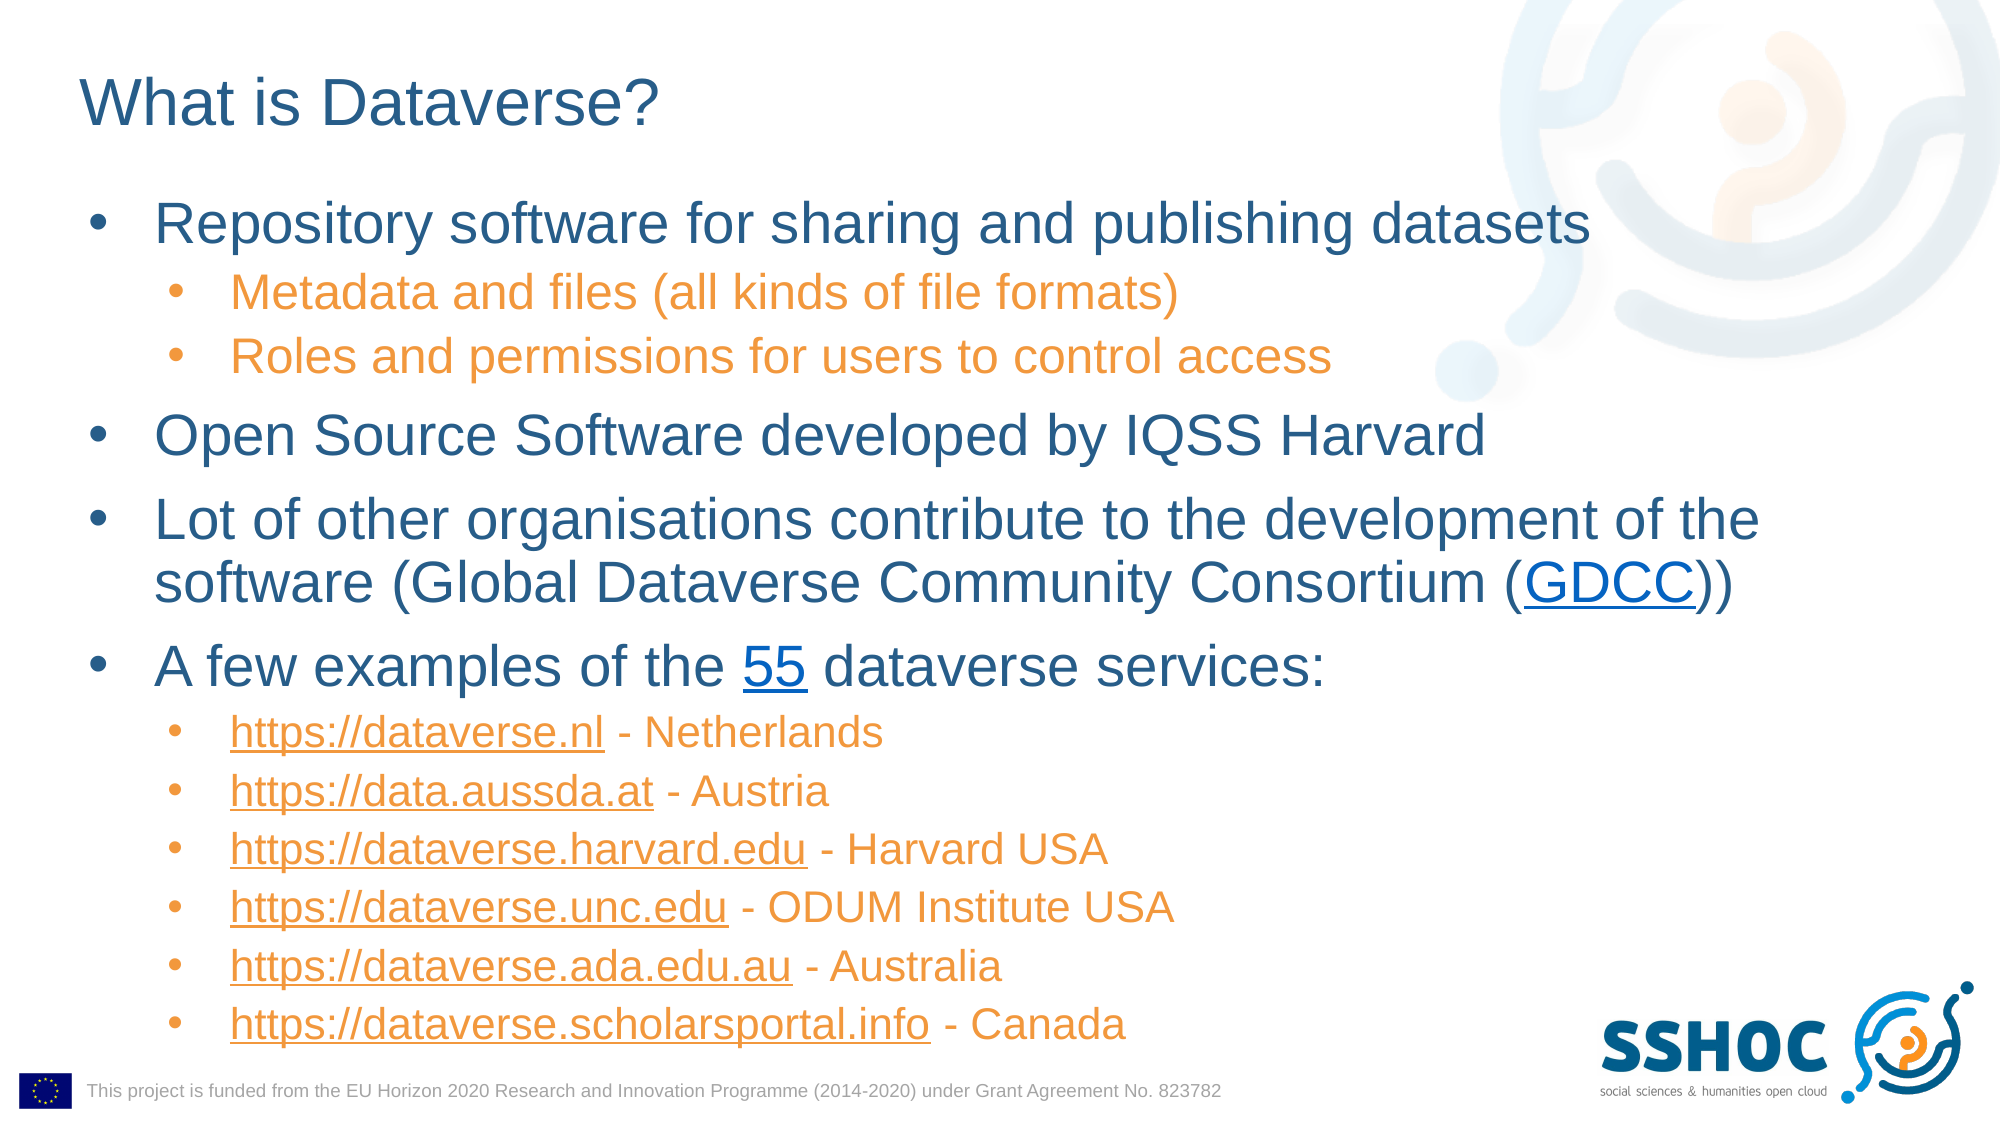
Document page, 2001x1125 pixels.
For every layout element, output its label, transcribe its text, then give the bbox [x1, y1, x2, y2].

title What is Dataverse? [64, 59, 1863, 185]
list Repository software for sharing and publishing datasets Metadata and files (all kinds of file formats) Roles and permissions for users to control access Open Source Software developed by IQSS Harvard Lot of other organisations contribute to the development of the software (Global Dataverse Community Consortium (GDCC)) A few examples of the 55 dataverse services: https://dataverse.nl - Netherlands https://data.aussda.at - Austria https://dataverse.harvard.edu - Harvard USA https://dataverse.unc.edu - ODUM Institute USA https://dataverse.ada.edu.au - Australia https://dataverse.scholarsportal.info - Canada [64, 185, 1863, 1066]
picture [1597, 965, 2001, 1118]
picture [19, 1073, 72, 1109]
